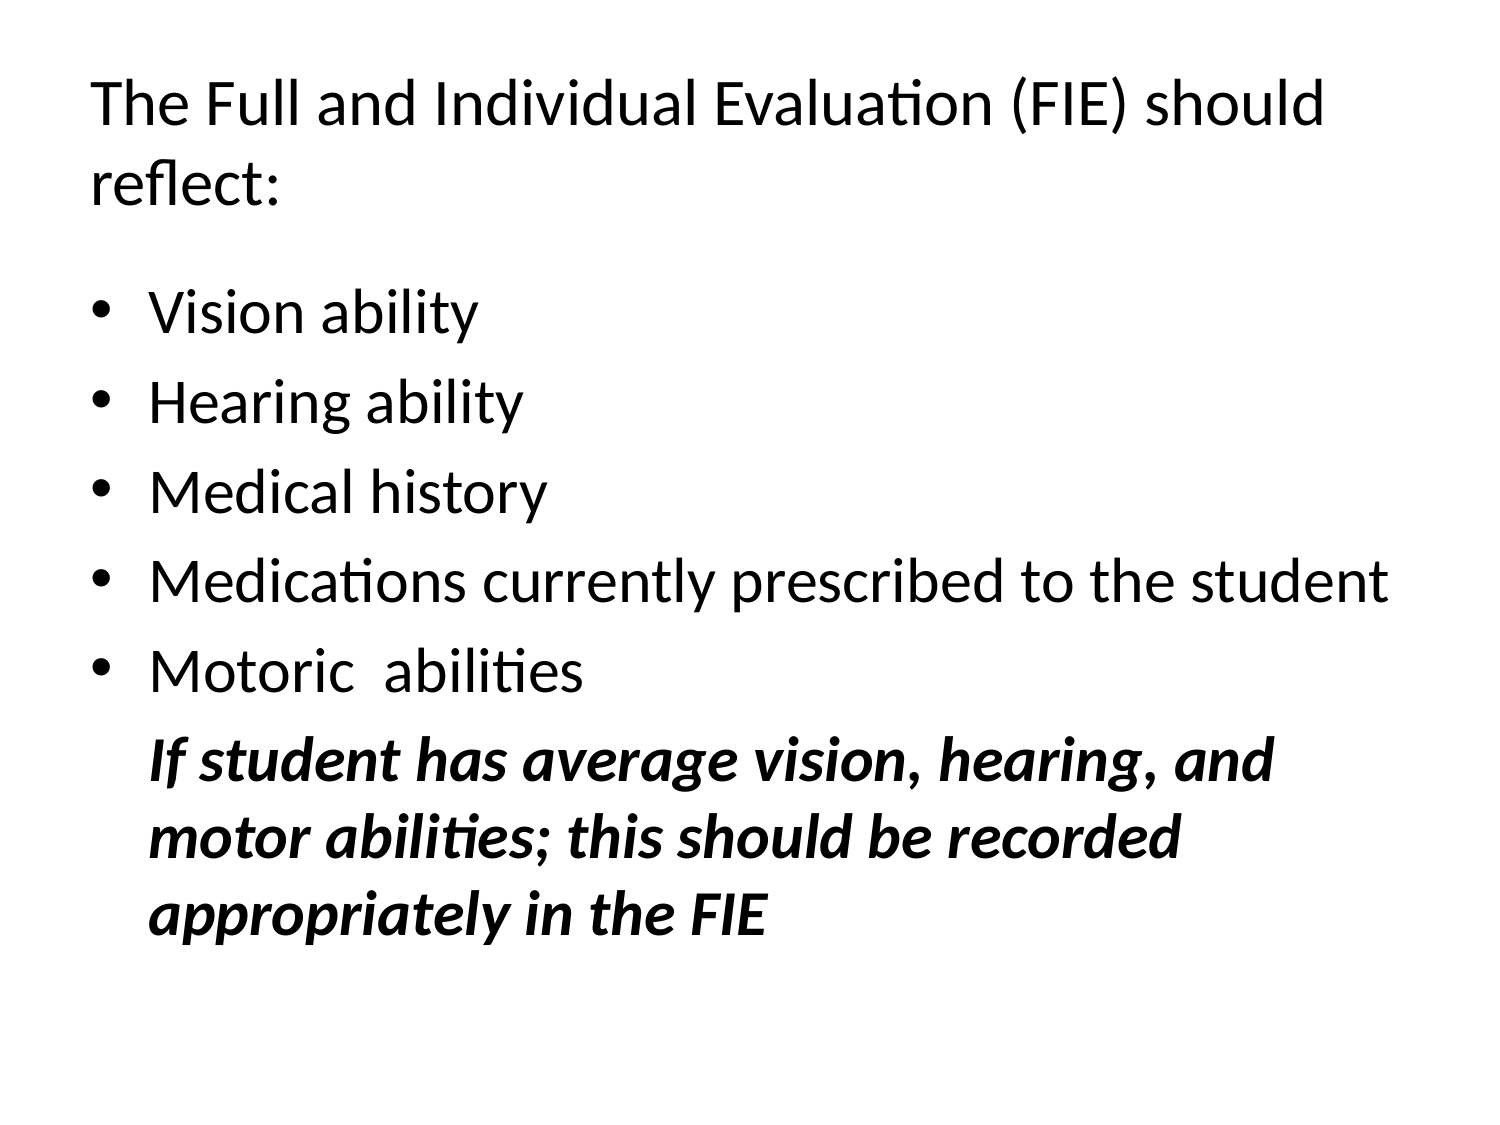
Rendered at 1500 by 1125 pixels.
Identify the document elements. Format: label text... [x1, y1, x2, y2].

title The Full and Individual Evaluation (FIE) should reflect: [75, 45, 1425, 233]
list Vision ability Hearing ability Medical history Medications currently prescribed to the student Motoric abilities If student has average vision, hearing, and motor abilities; this should be recorded appropriately in the FIE [75, 262, 1425, 1005]
